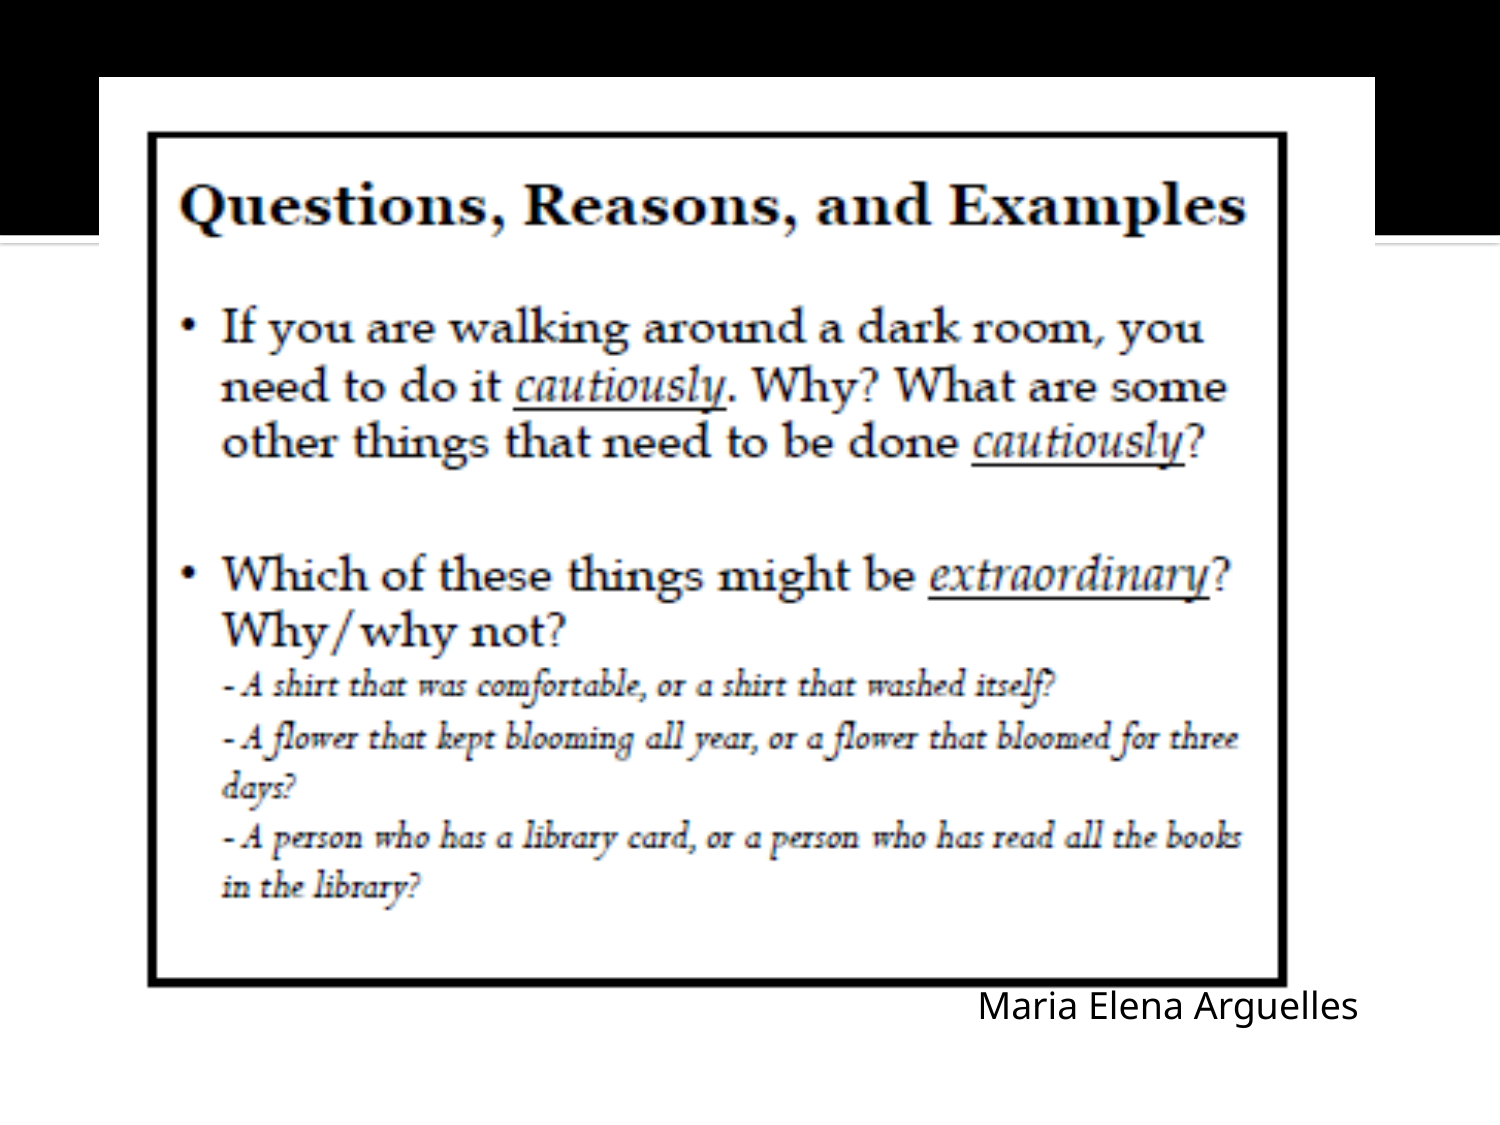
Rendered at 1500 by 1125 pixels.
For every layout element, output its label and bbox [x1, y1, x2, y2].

list [99, 77, 1375, 1038]
